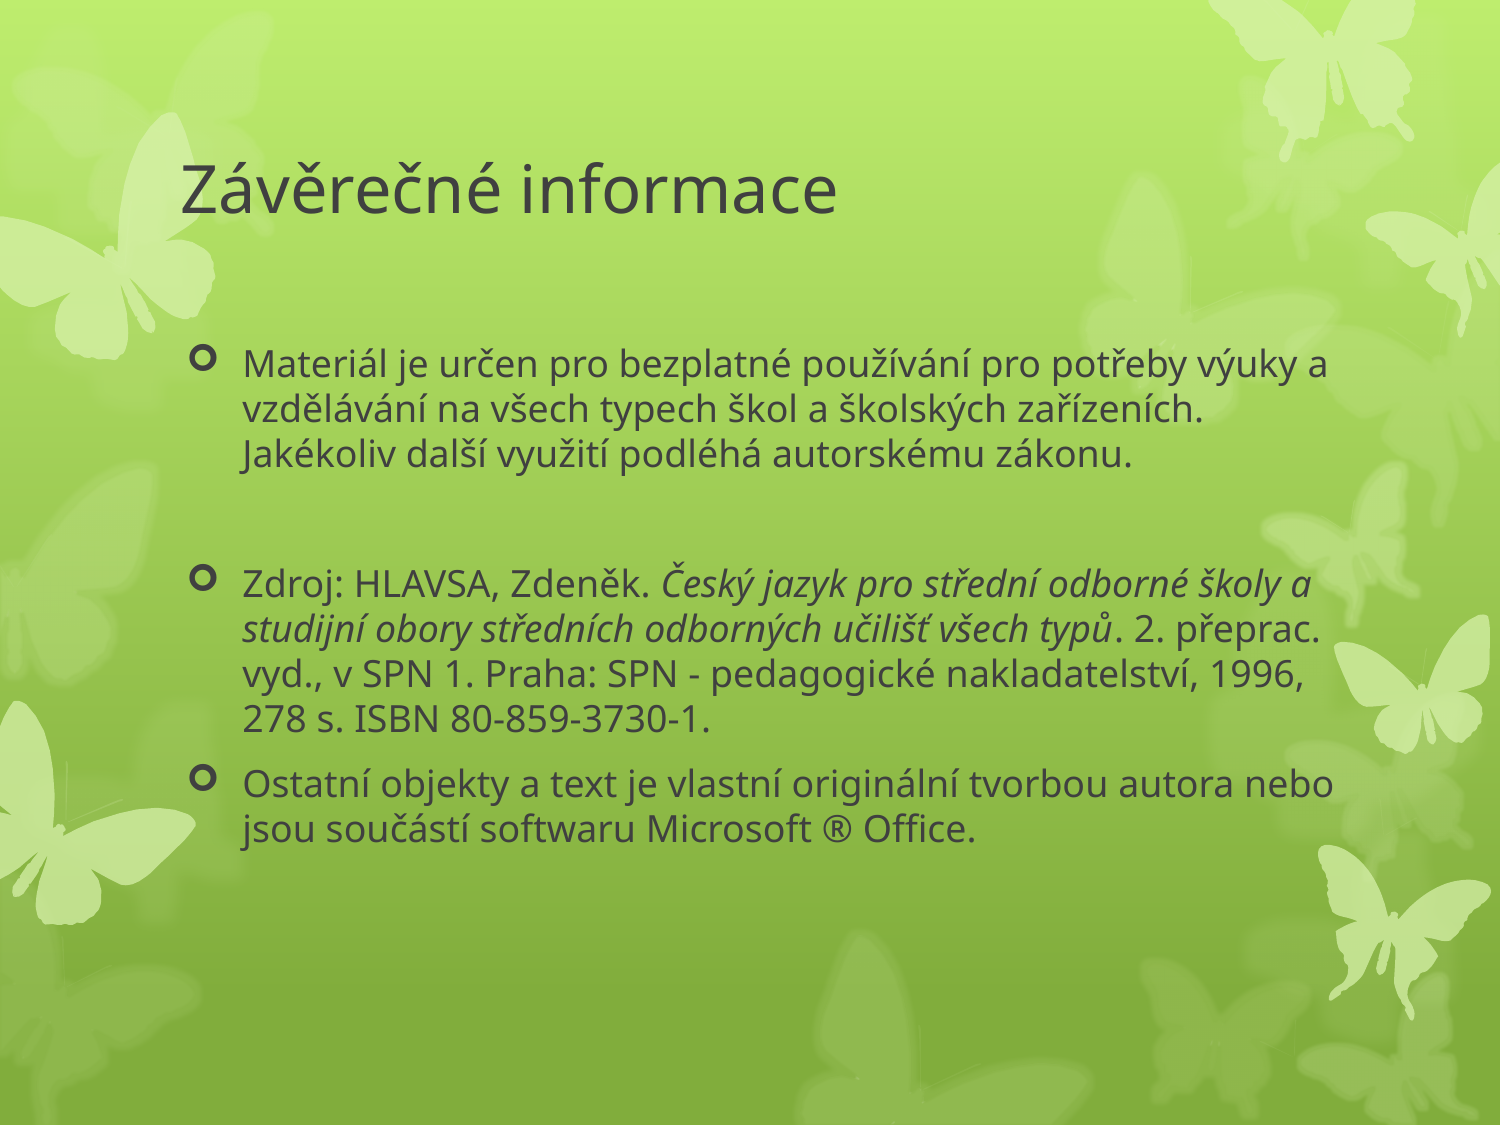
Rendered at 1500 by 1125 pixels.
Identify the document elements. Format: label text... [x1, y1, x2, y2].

title Závěrečné informace [165, 110, 1335, 263]
list Materiál je určen pro bezplatné používání pro potřeby výuky a vzdělávání na všech typech škol a školských zařízeních. Jakékoliv další využití podléhá autorskému zákonu. Zdroj: HLAVSA, Zdeněk. Český jazyk pro střední odborné školy a studijní obory středních odborných učilišť všech typů. 2. přeprac. vyd., v SPN 1. Praha: SPN - pedagogické nakladatelství, 1996, 278 s. ISBN 80-859-3730-1. Ostatní objekty a text je vlastní originální tvorbou autora nebo jsou součástí softwaru Microsoft ® Office. [171, 243, 1353, 1012]
